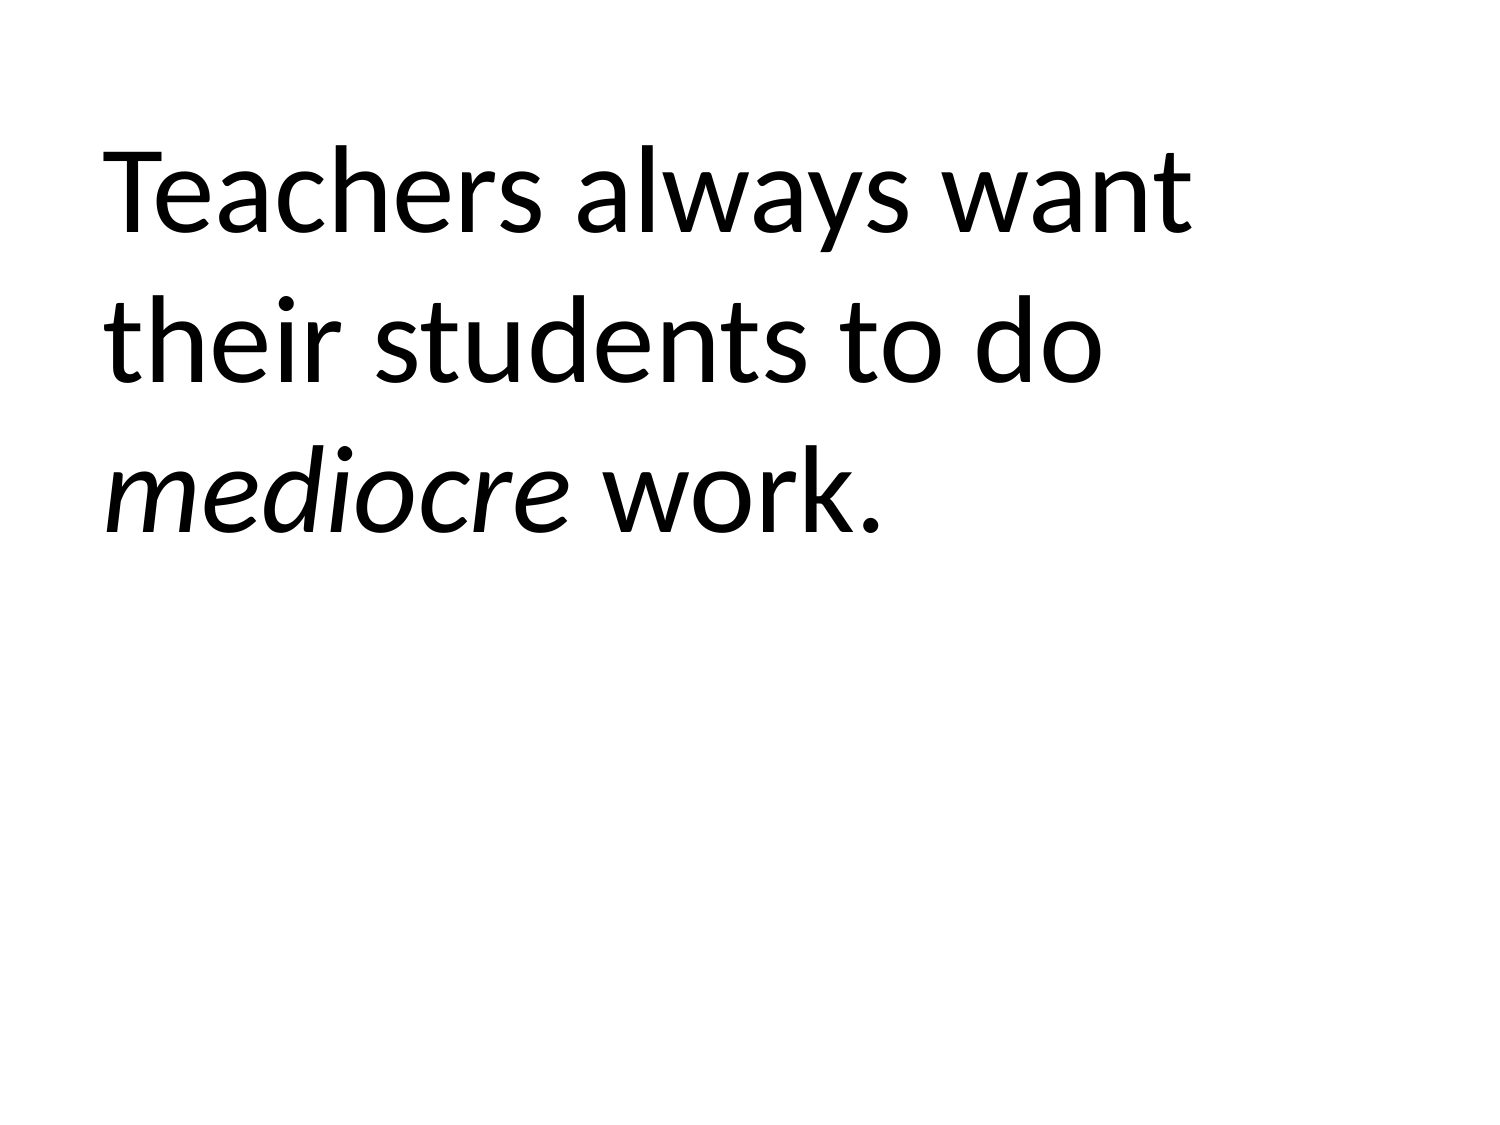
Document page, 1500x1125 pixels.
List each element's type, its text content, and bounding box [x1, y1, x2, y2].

list Teachers always want their students to do mediocre work. [87, 99, 1438, 843]
